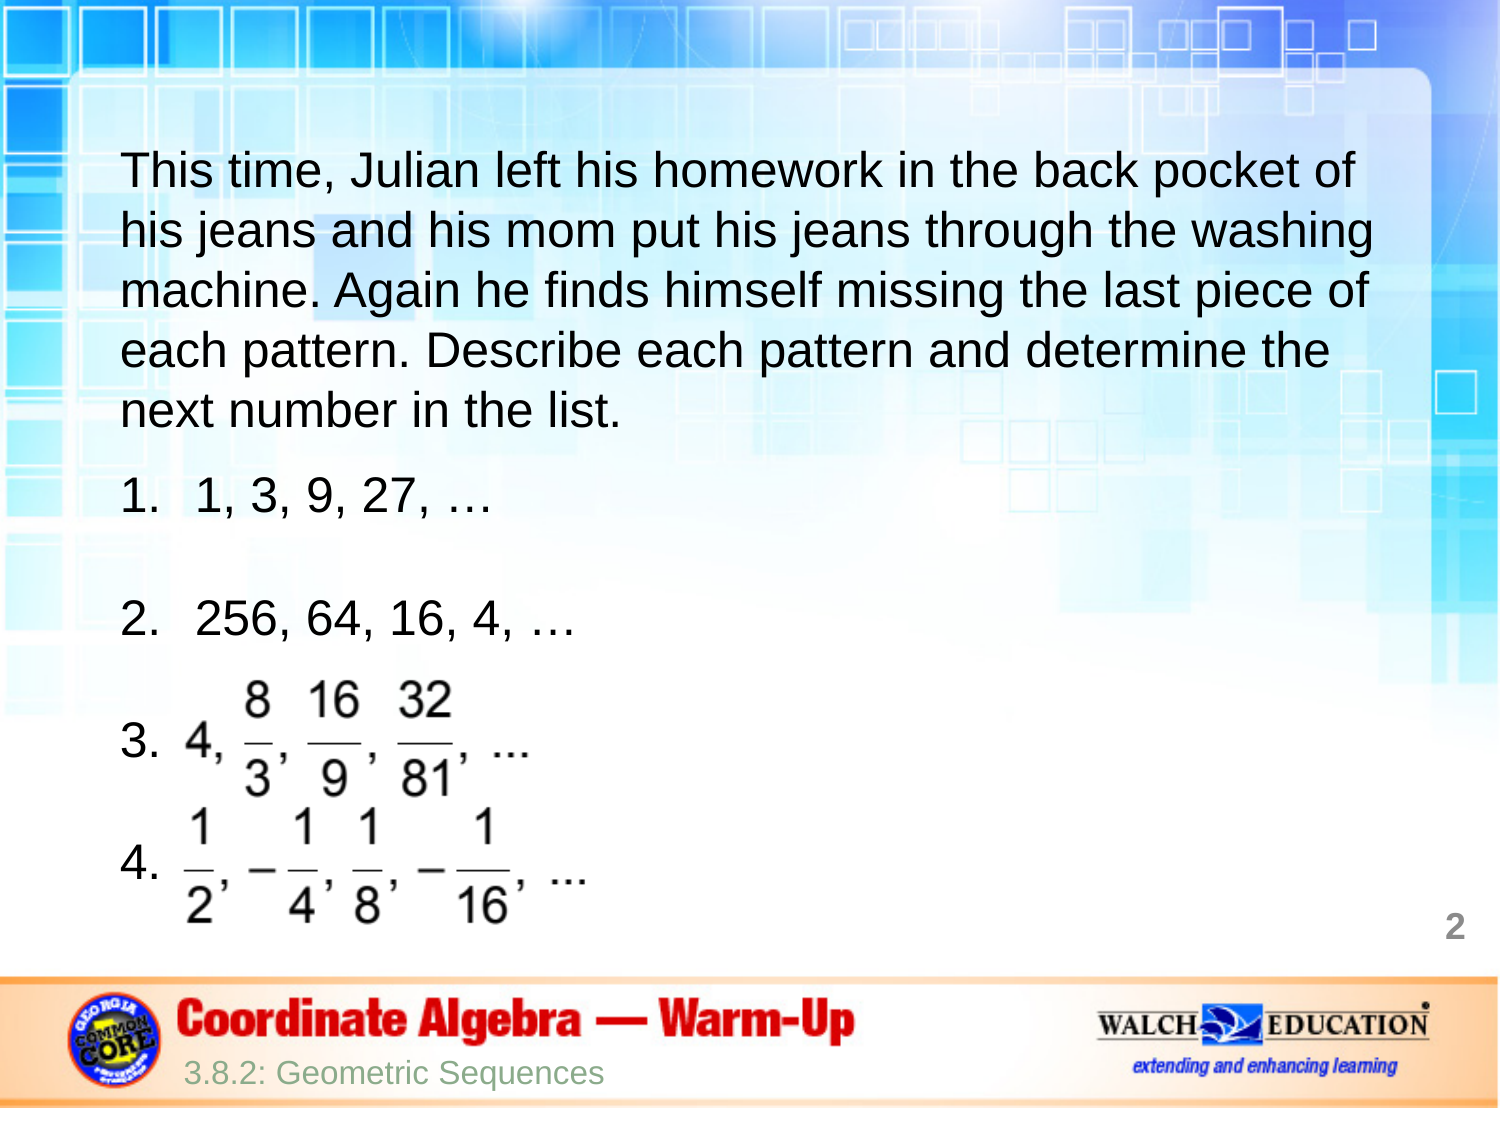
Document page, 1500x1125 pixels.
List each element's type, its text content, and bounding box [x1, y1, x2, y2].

footer 3.8.2: Geometric Sequences [168, 1048, 1067, 1094]
text_box This time, Julian left his homework in the back pocket of his jeans and his mom put his jeans through the washing machine. Again he finds himself missing the last piece of each pattern. Describe each pattern and determine the next number in the list. 1, 3, 9, 27, … 256, 64, 16, 4, … [105, 130, 1394, 949]
picture [0, 0, 1500, 1108]
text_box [180, 792, 586, 925]
slide_number 2 [1361, 901, 1481, 949]
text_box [182, 666, 530, 791]
